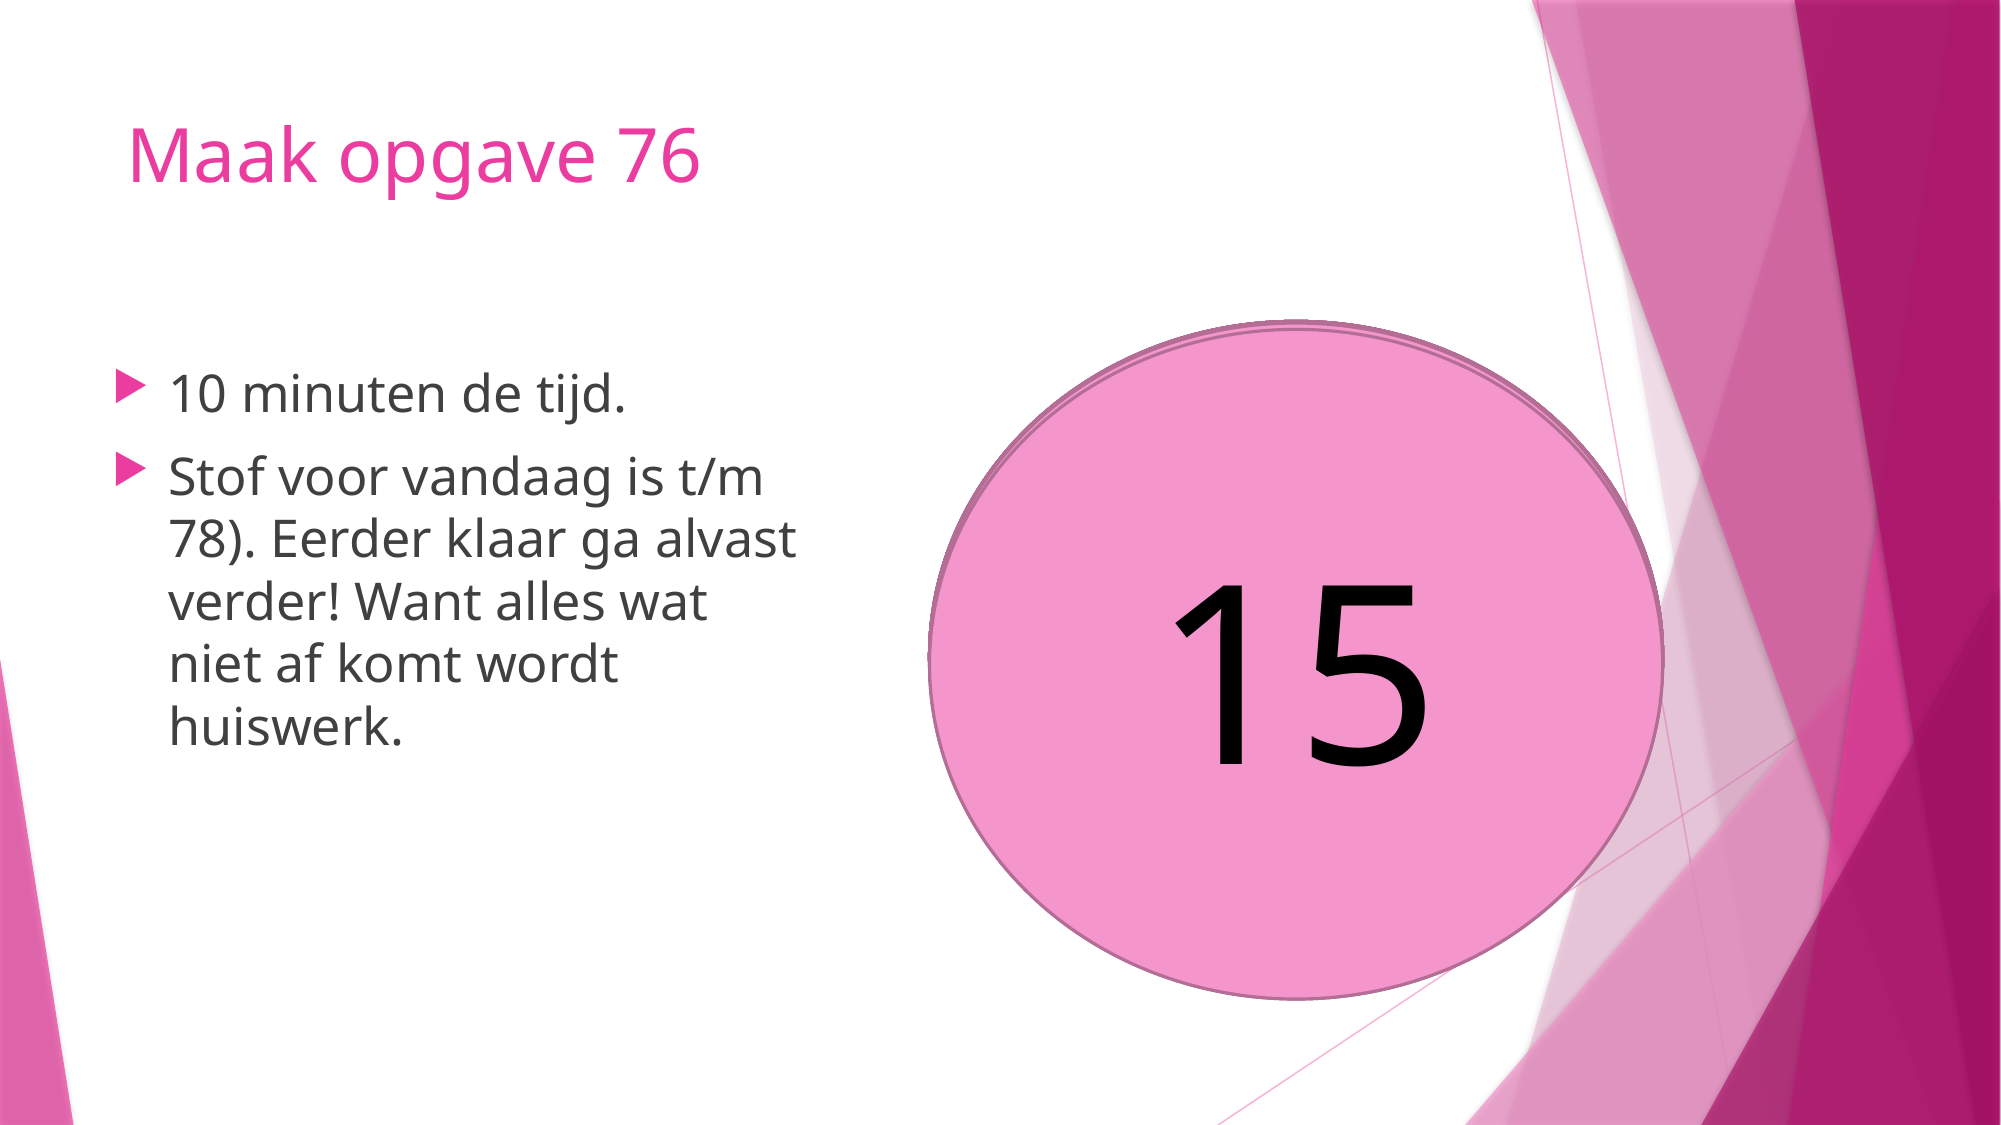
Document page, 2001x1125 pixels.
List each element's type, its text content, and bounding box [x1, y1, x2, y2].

text_box 15 [927, 327, 1665, 1001]
text_box 14 [930, 321, 1662, 621]
list 10 minuten de tijd. Stof voor vandaag is t/m 78). Eerder klaar ga alvast verder! Want alles wat niet af komt wordt huiswerk. [97, 352, 817, 960]
title Maak opgave 76 [111, 99, 1522, 317]
